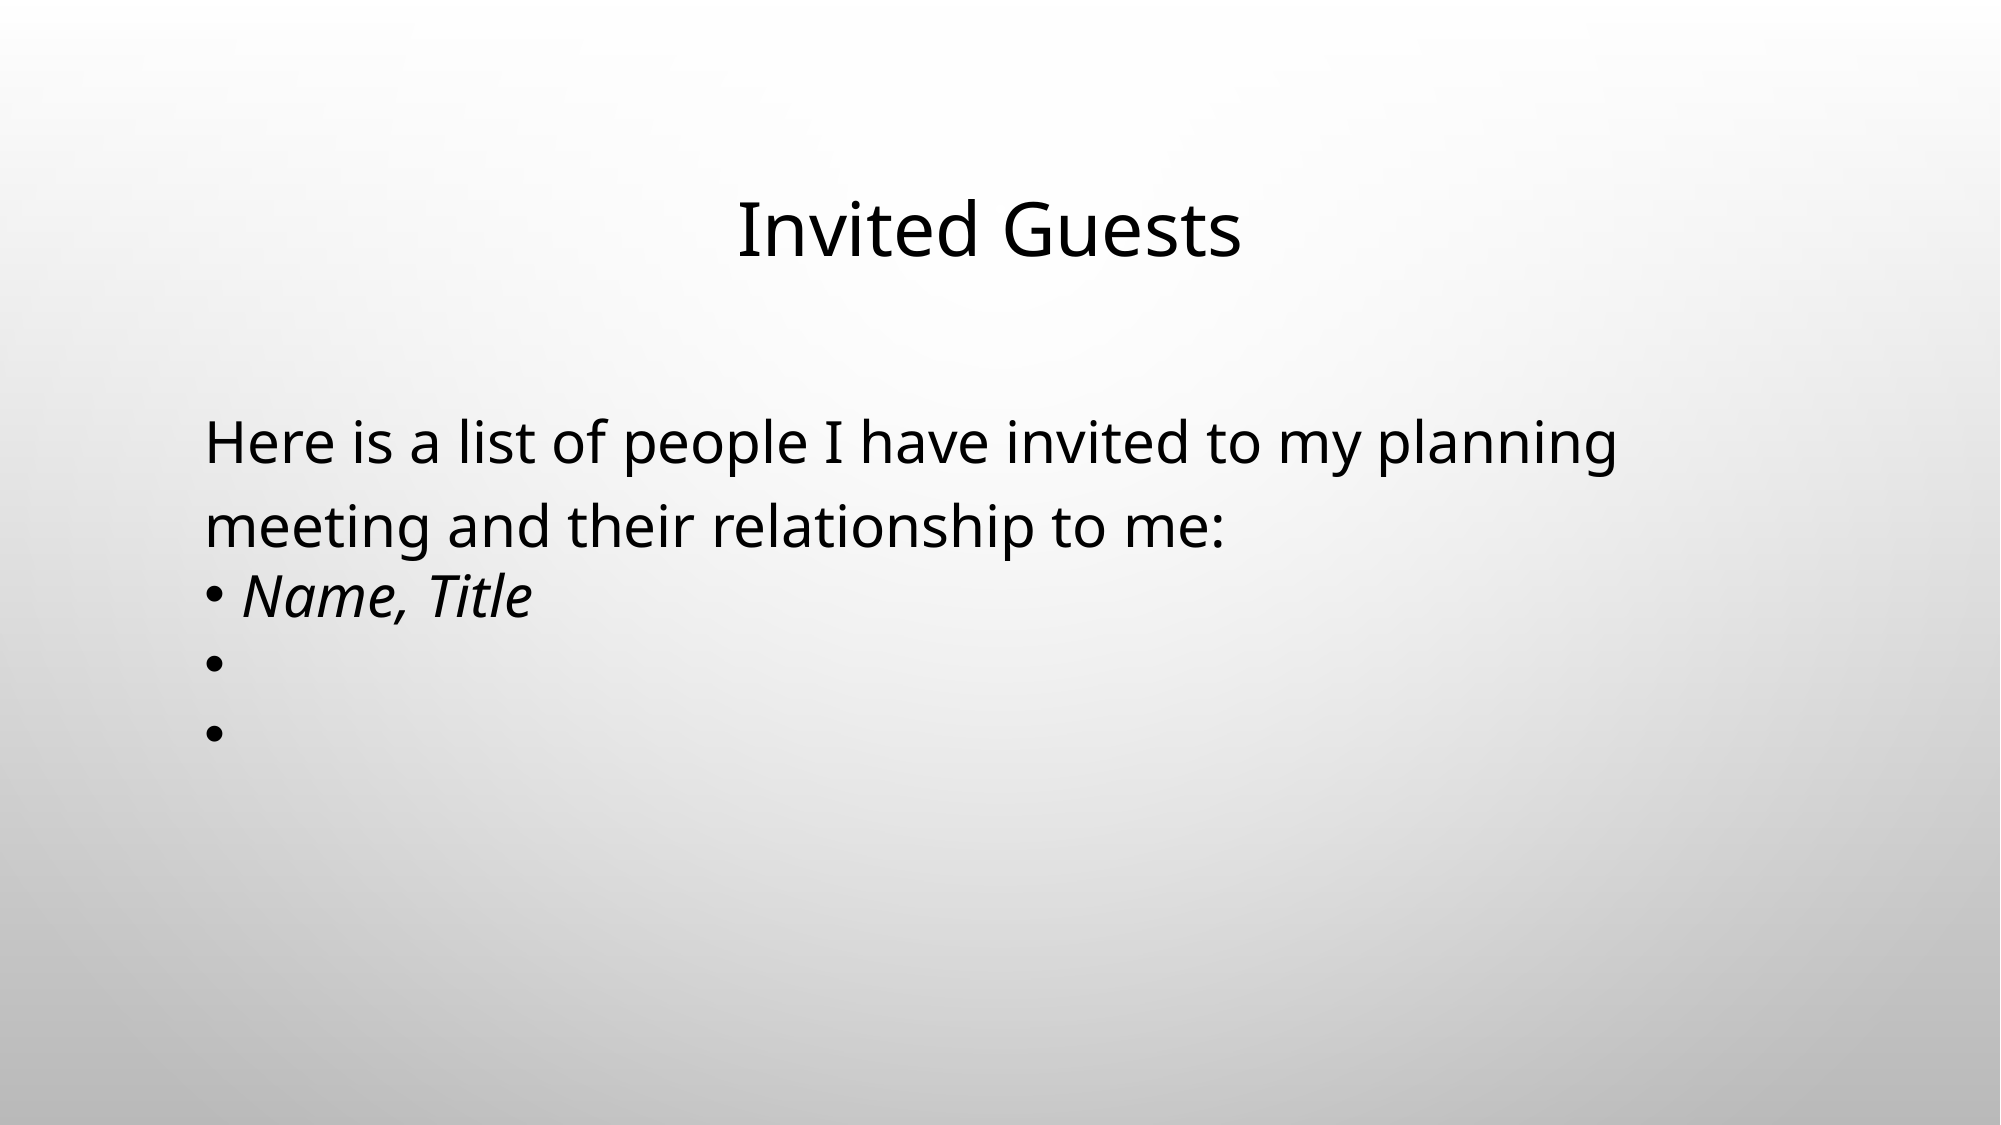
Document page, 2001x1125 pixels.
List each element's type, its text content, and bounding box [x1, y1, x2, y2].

picture [0, 0, 2000, 1125]
title Invited Guests [149, 101, 1851, 364]
list Here is a list of people I have invited to my planning meeting and their relationship to me: Name, Title [189, 383, 1638, 945]
